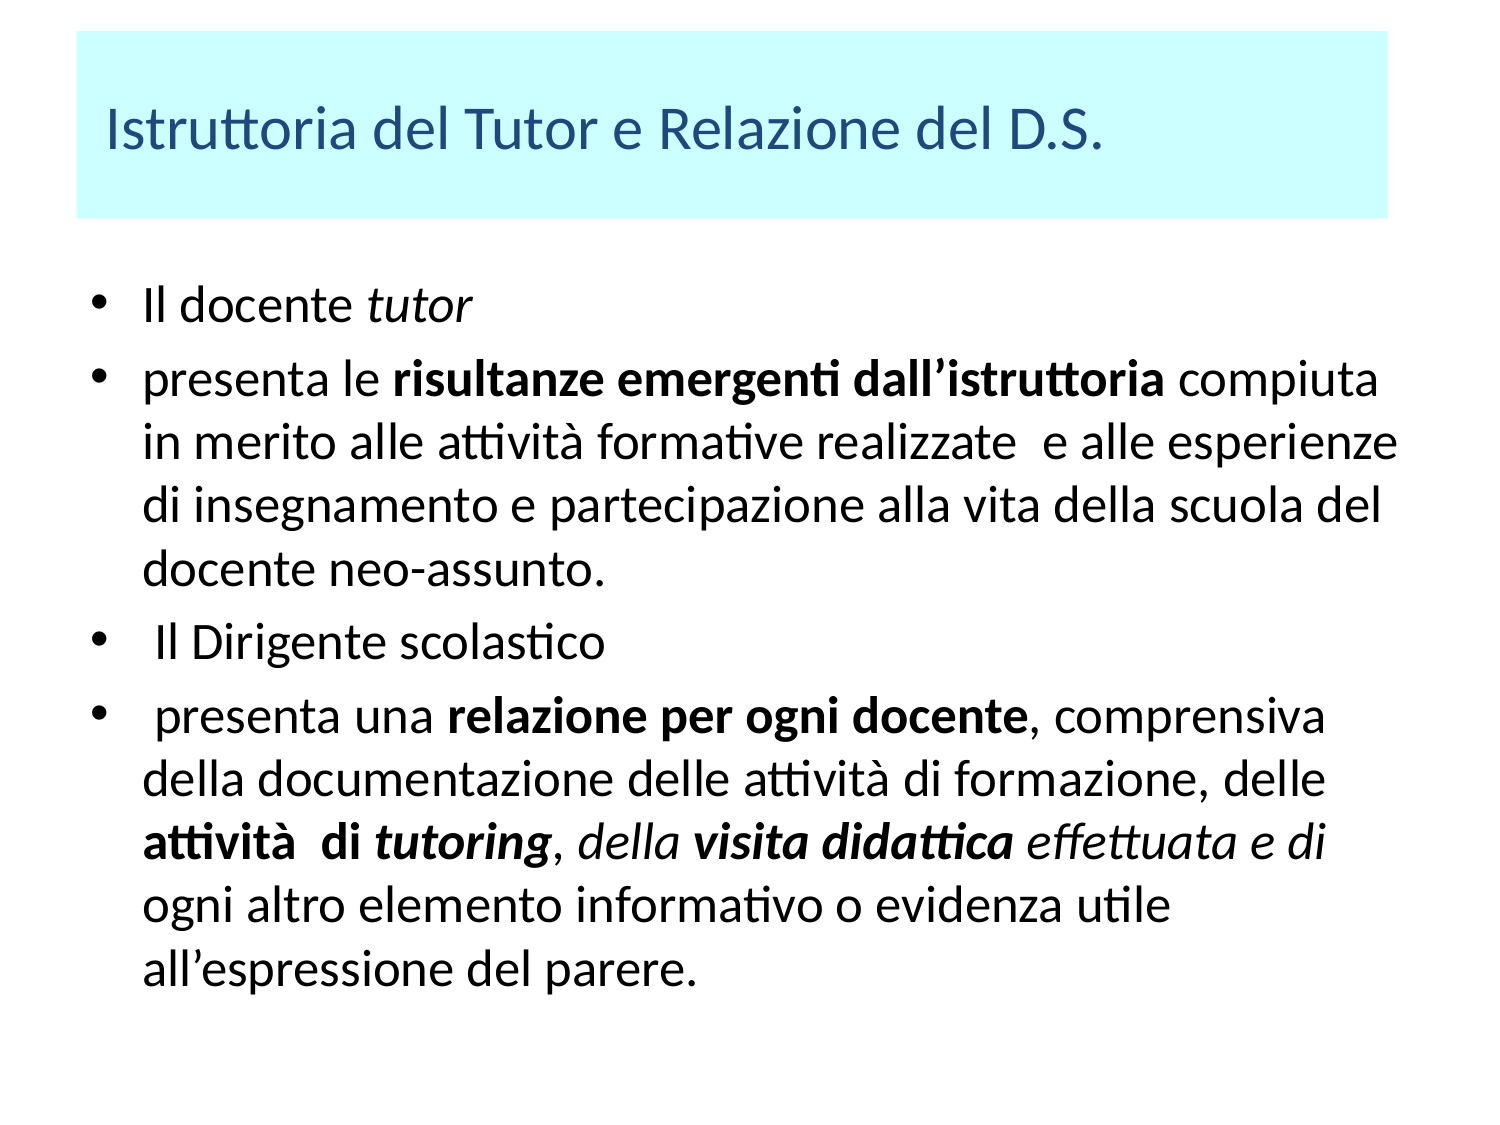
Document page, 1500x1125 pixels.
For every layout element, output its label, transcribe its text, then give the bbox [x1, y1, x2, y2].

list Il docente tutor presenta le risultanze emergenti dall’istruttoria compiuta in merito alle attività formative realizzate e alle esperienze di insegnamento e partecipazione alla vita della scuola del docente neo-assunto. Il Dirigente scolastico presenta una relazione per ogni docente, comprensiva della documentazione delle attività di formazione, delle attività di tutoring, della visita didattica effettuata e di ogni altro elemento informativo o evidenza utile all’espressione del parere. [75, 262, 1425, 1005]
text_box Istruttoria del Tutor e Relazione del D.S. [76, 31, 1388, 219]
